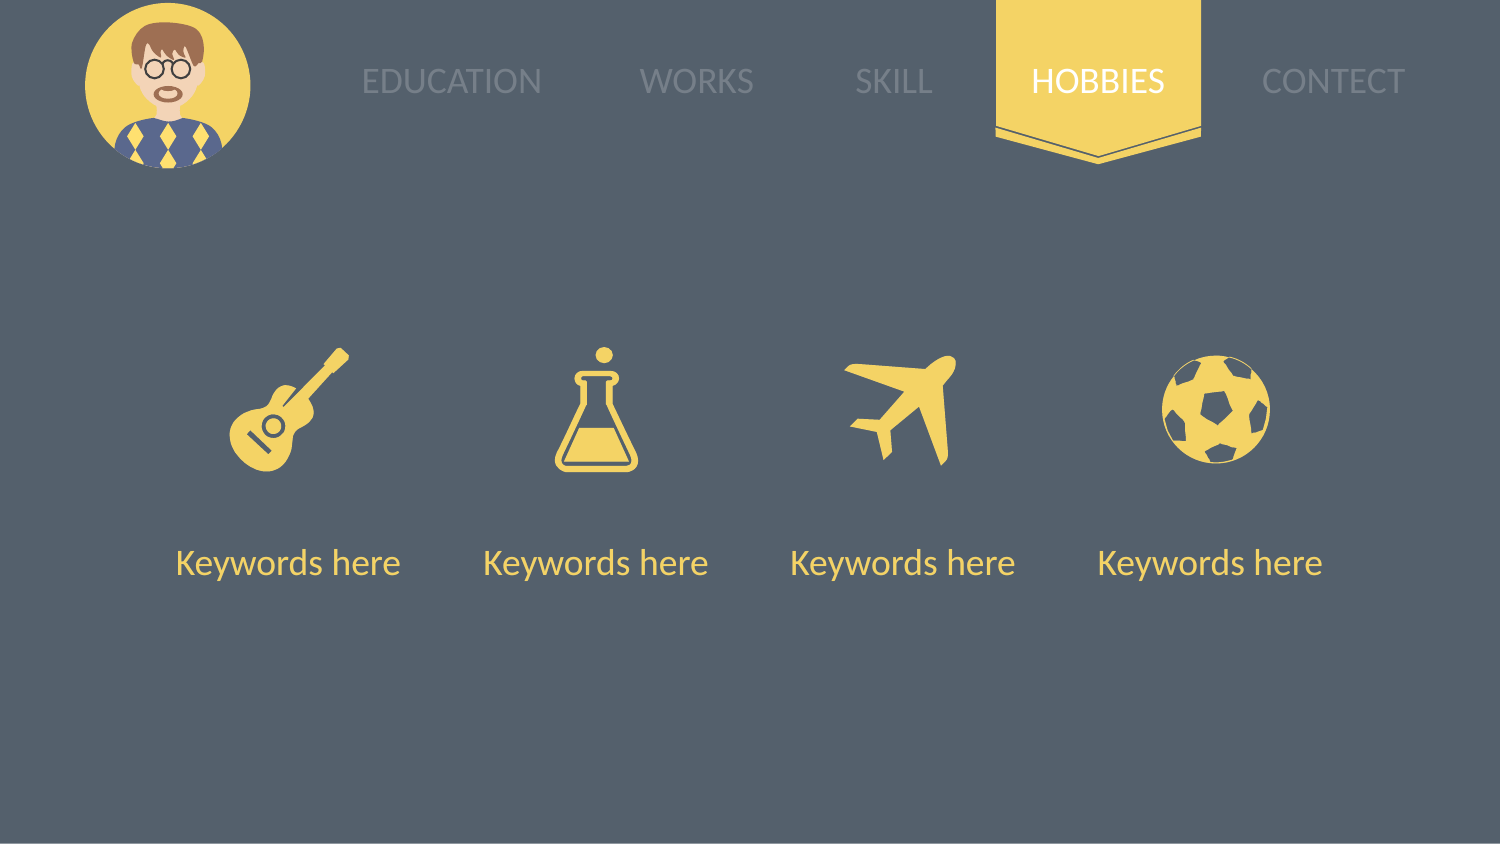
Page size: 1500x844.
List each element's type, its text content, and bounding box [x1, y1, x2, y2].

text_box WORKS [619, 48, 775, 115]
text_box HOBBIES [1014, 48, 1183, 115]
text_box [554, 347, 639, 473]
text_box EDUCATION [342, 48, 562, 115]
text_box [114, 22, 223, 169]
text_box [149, 346, 1350, 612]
text_box [994, 0, 1203, 166]
text_box [84, 1, 252, 150]
text_box CONTECT [1240, 48, 1427, 115]
text_box SKILL [832, 48, 957, 115]
